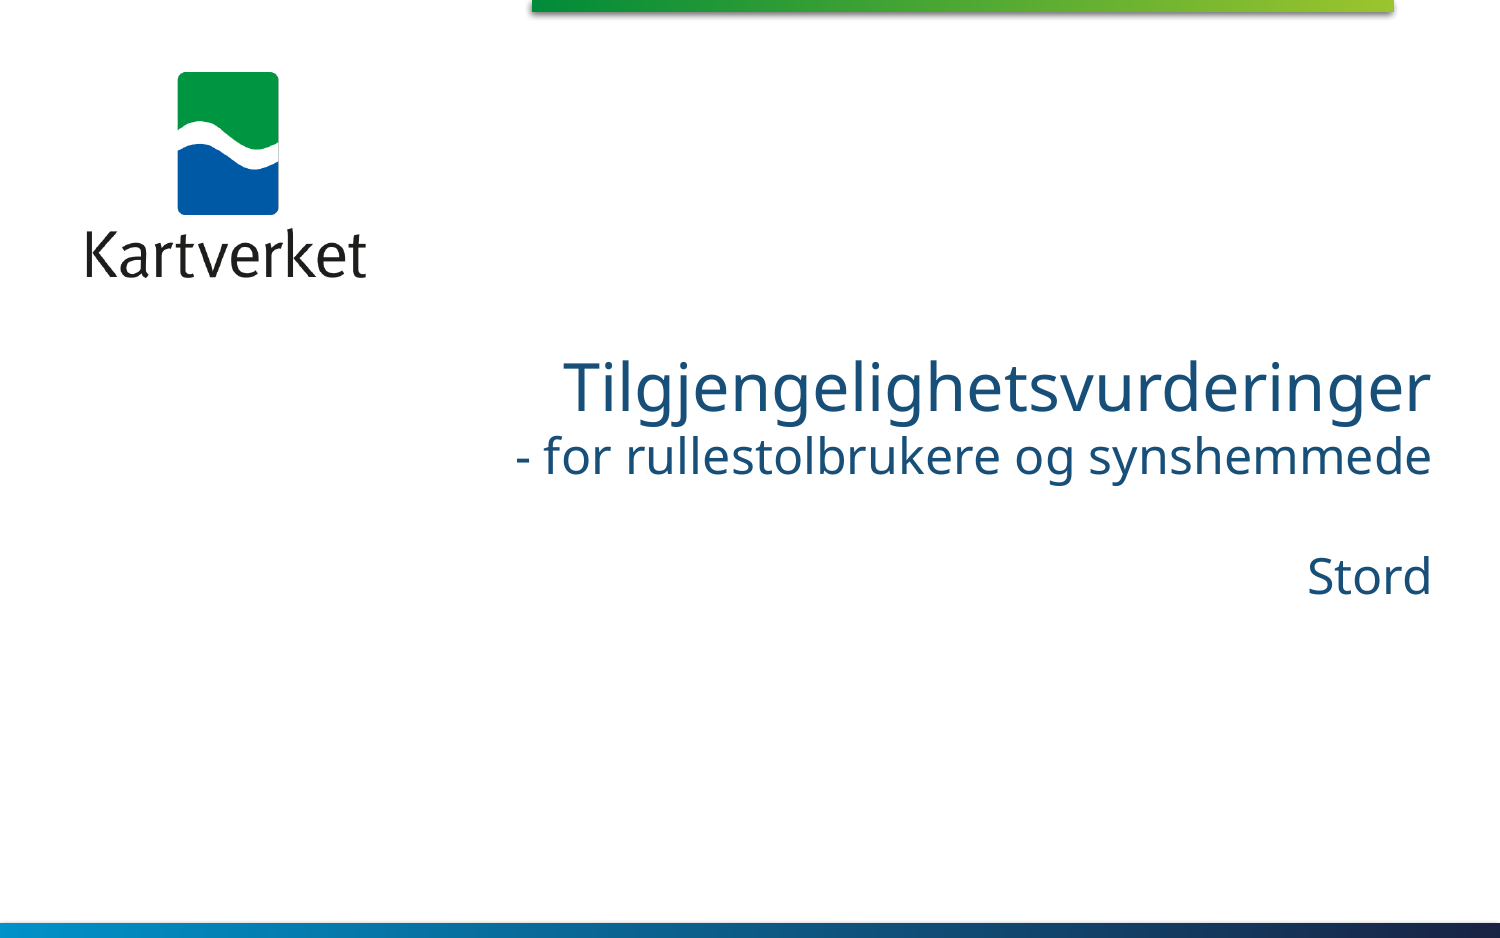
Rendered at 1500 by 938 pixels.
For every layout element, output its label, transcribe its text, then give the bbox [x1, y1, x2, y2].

text_box Tilgjengelighetsvurderinger - for rullestolbrukere og synshemmede Stord [66, 337, 1449, 613]
